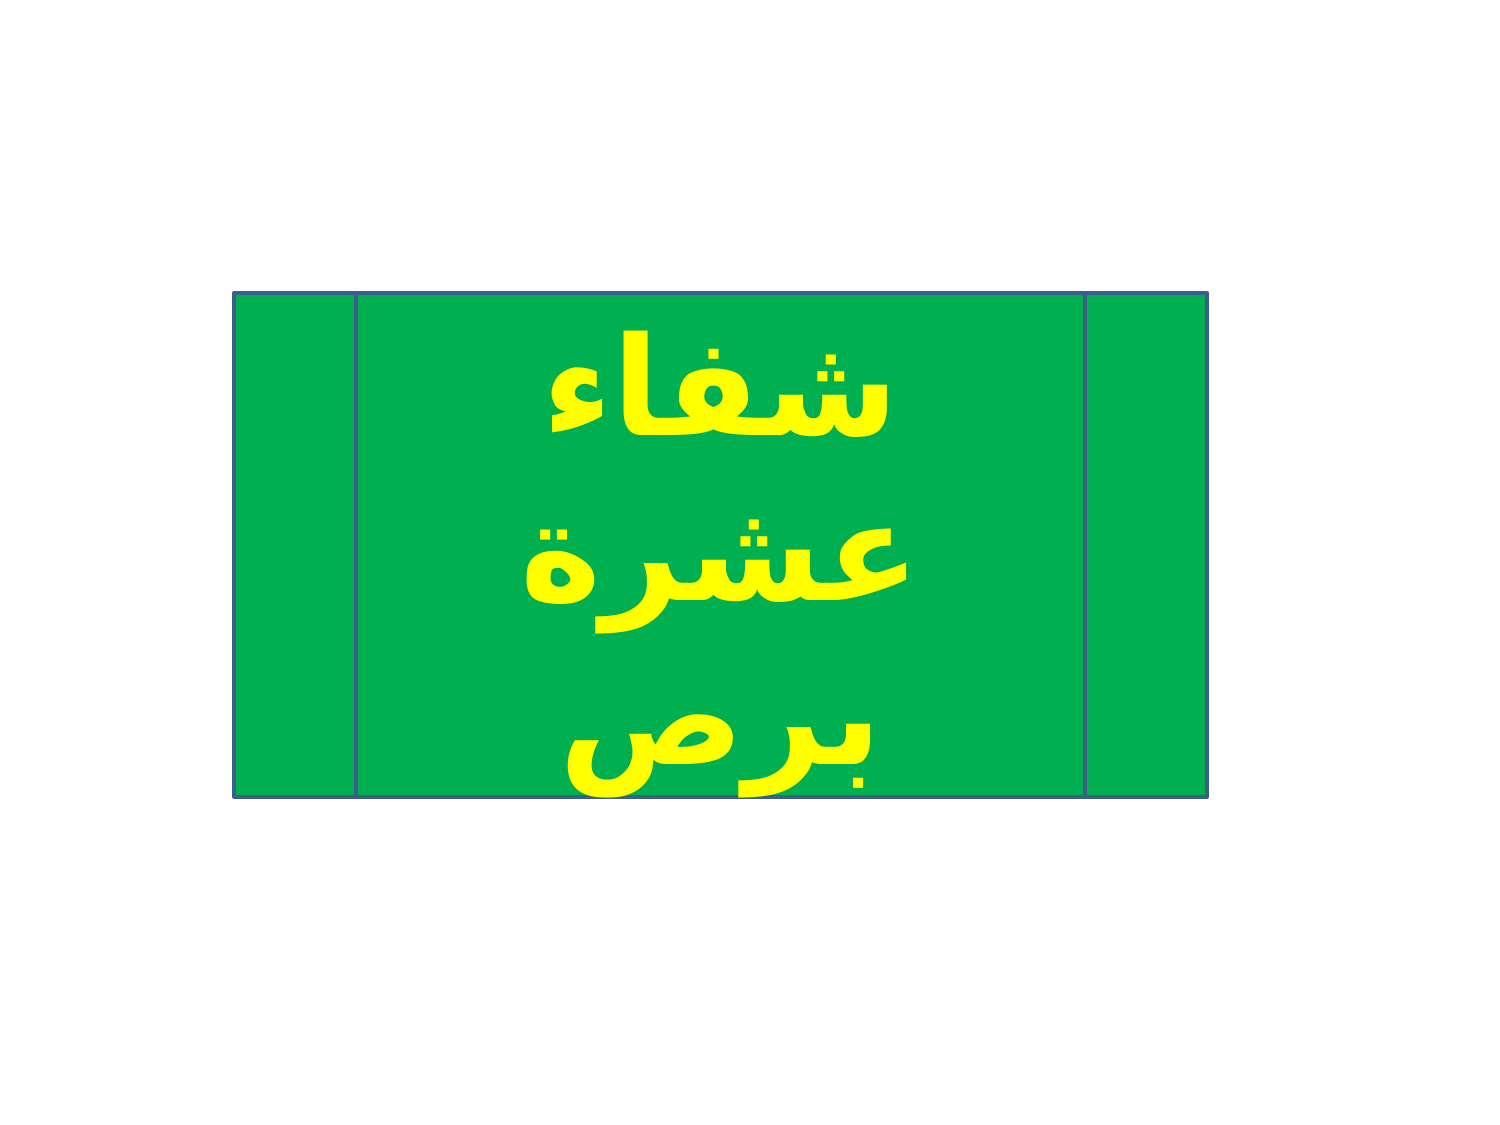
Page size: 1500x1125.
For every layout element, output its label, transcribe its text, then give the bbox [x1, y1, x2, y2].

text_box شفاء عشرة برص [232, 291, 1209, 799]
